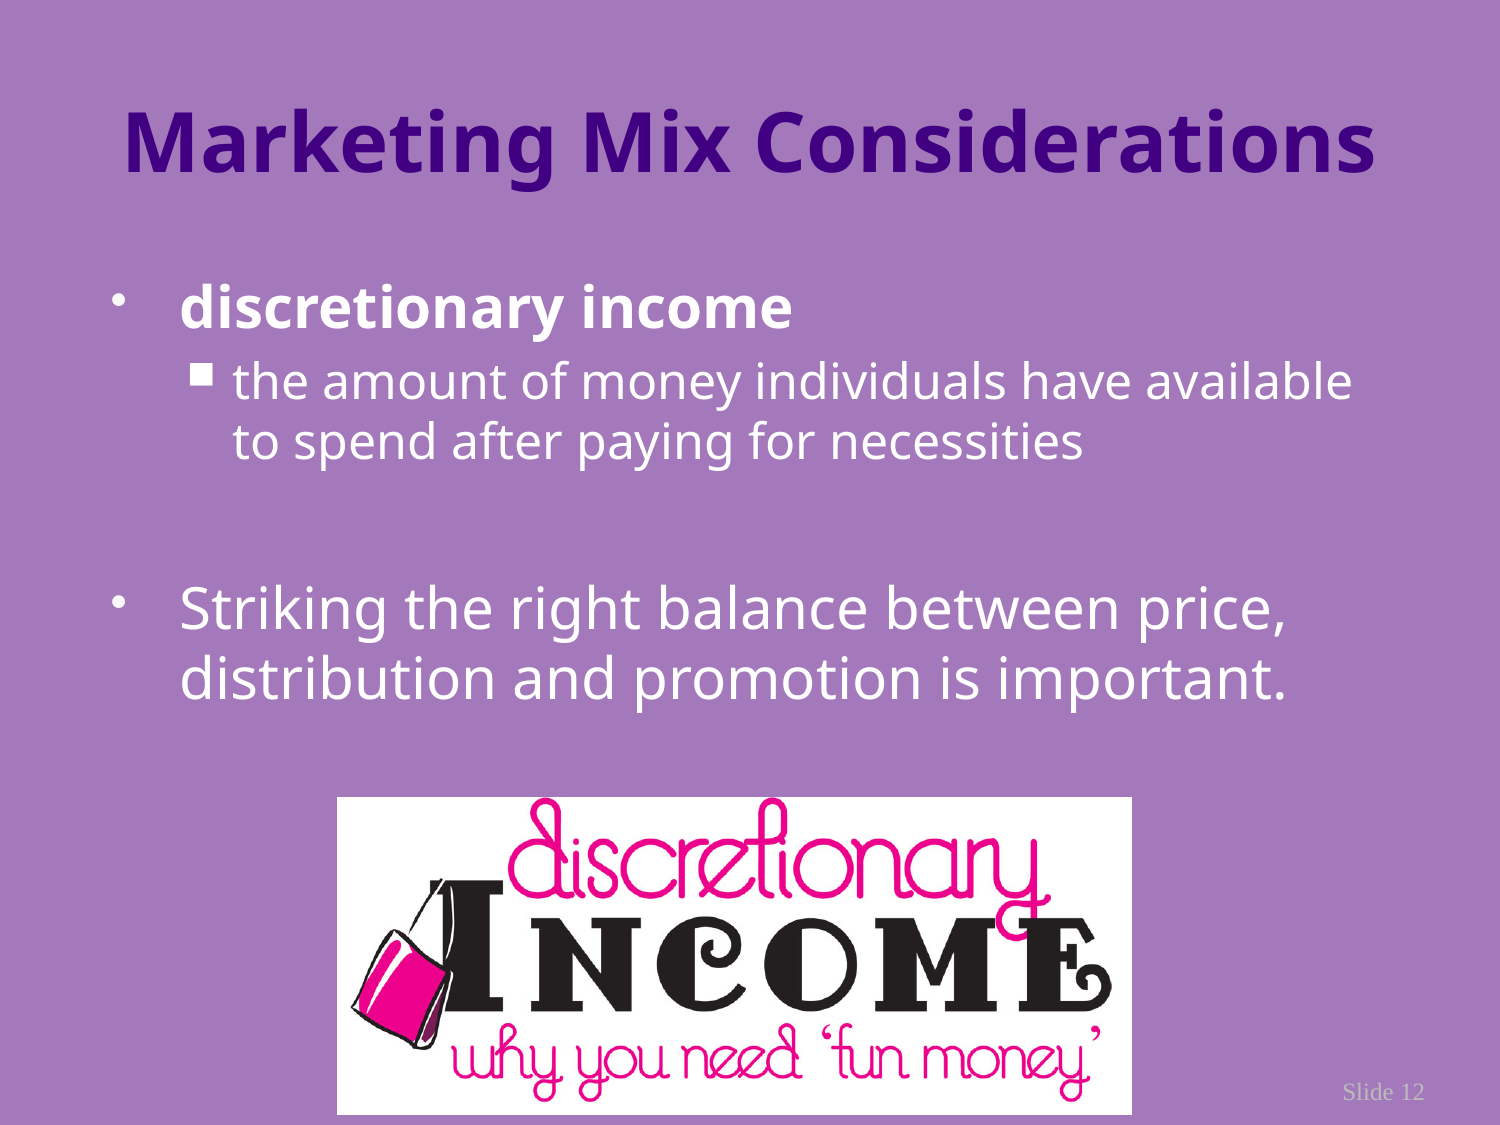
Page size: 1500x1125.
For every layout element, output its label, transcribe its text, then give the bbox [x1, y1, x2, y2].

picture [337, 796, 1132, 1115]
slide_number Slide 12 [1299, 1052, 1425, 1113]
list discretionary income the amount of money individuals have available to spend after paying for necessities Striking the right balance between price, distribution and promotion is important. [75, 262, 1425, 1035]
title Marketing Mix Considerations [75, 45, 1425, 233]
